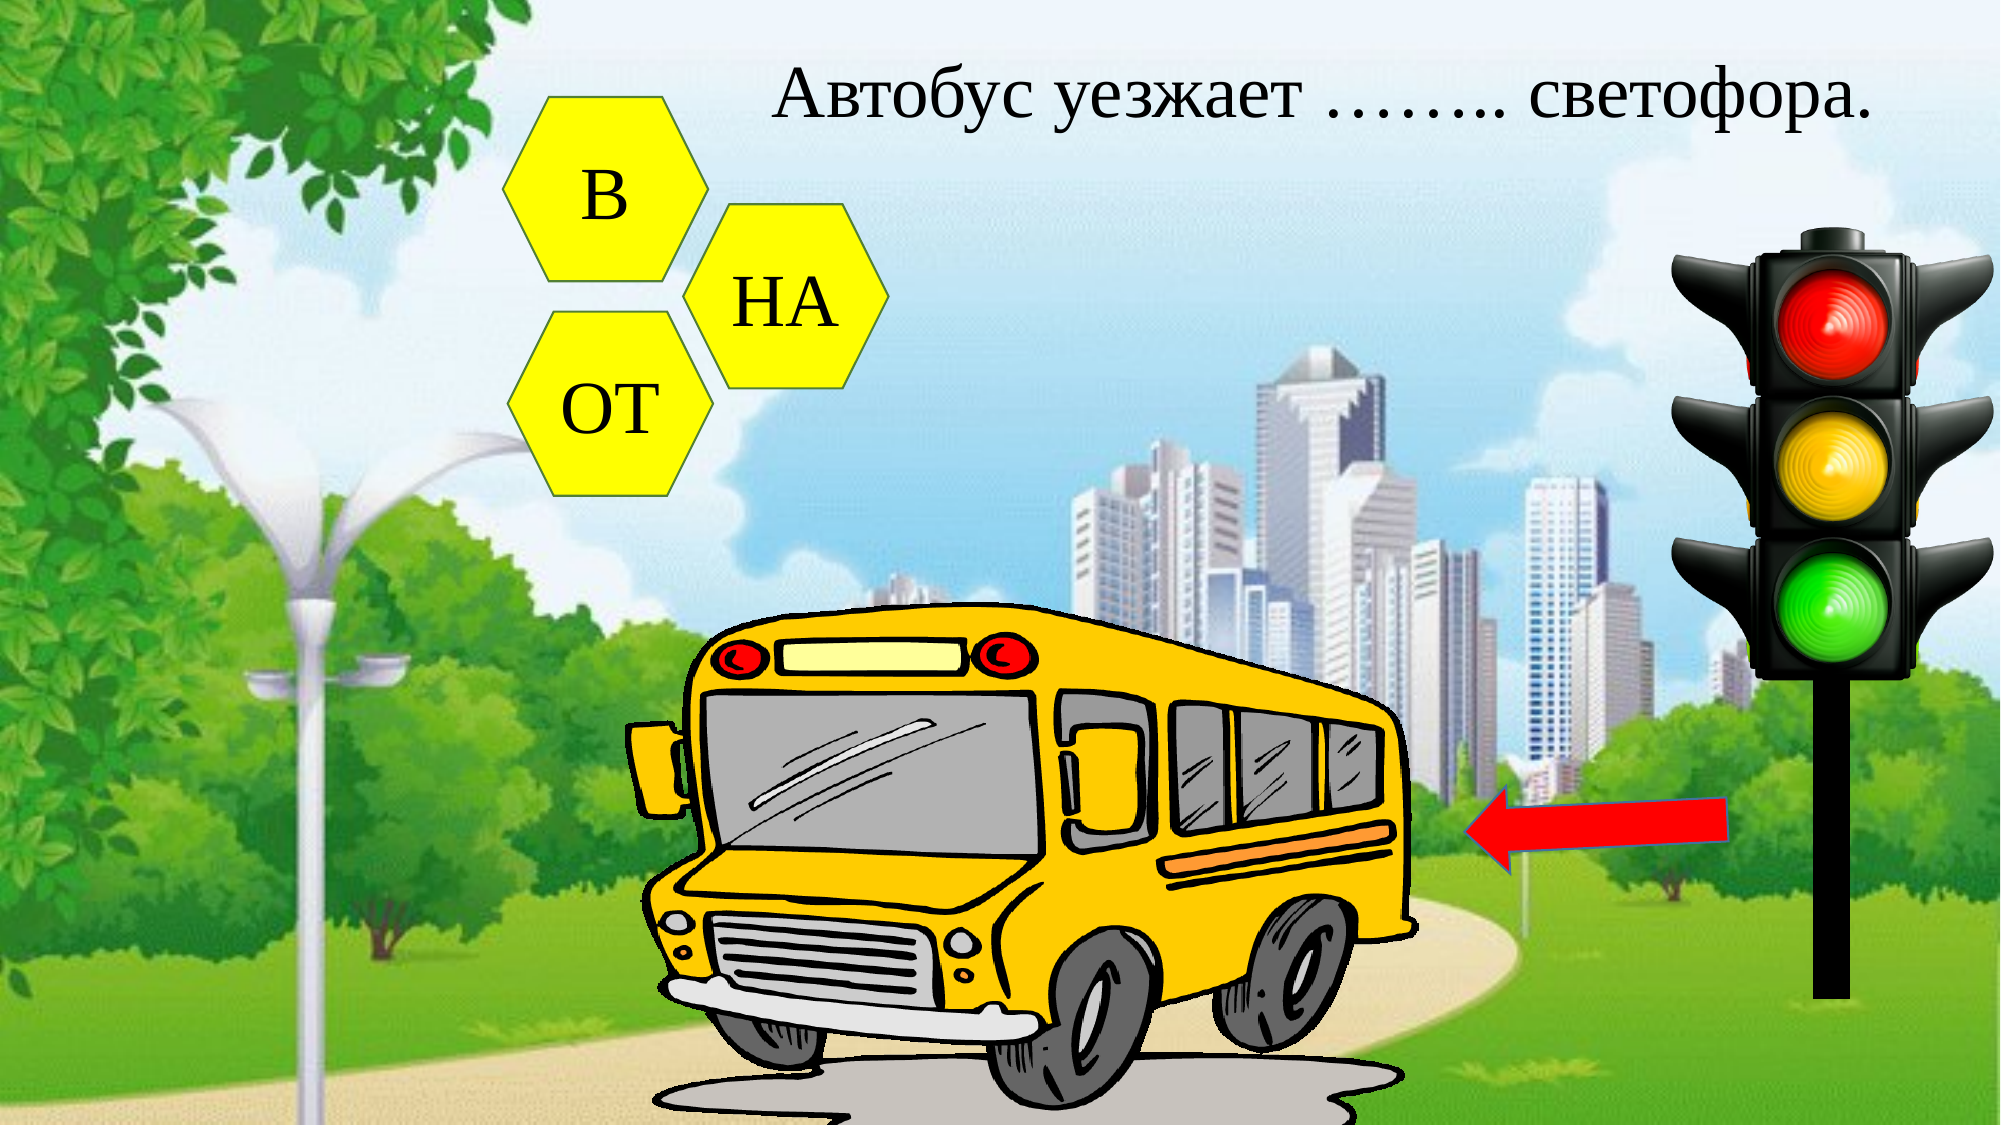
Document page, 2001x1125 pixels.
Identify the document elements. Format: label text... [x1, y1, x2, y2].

text_box В [501, 95, 710, 283]
picture [0, 0, 2001, 1125]
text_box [1663, 223, 2000, 1056]
text_box НА [681, 203, 890, 390]
text_box ОТ [506, 310, 715, 497]
text_box Автобус уезжает …….. светофора. [757, 35, 1907, 140]
text_box [1462, 783, 1663, 877]
